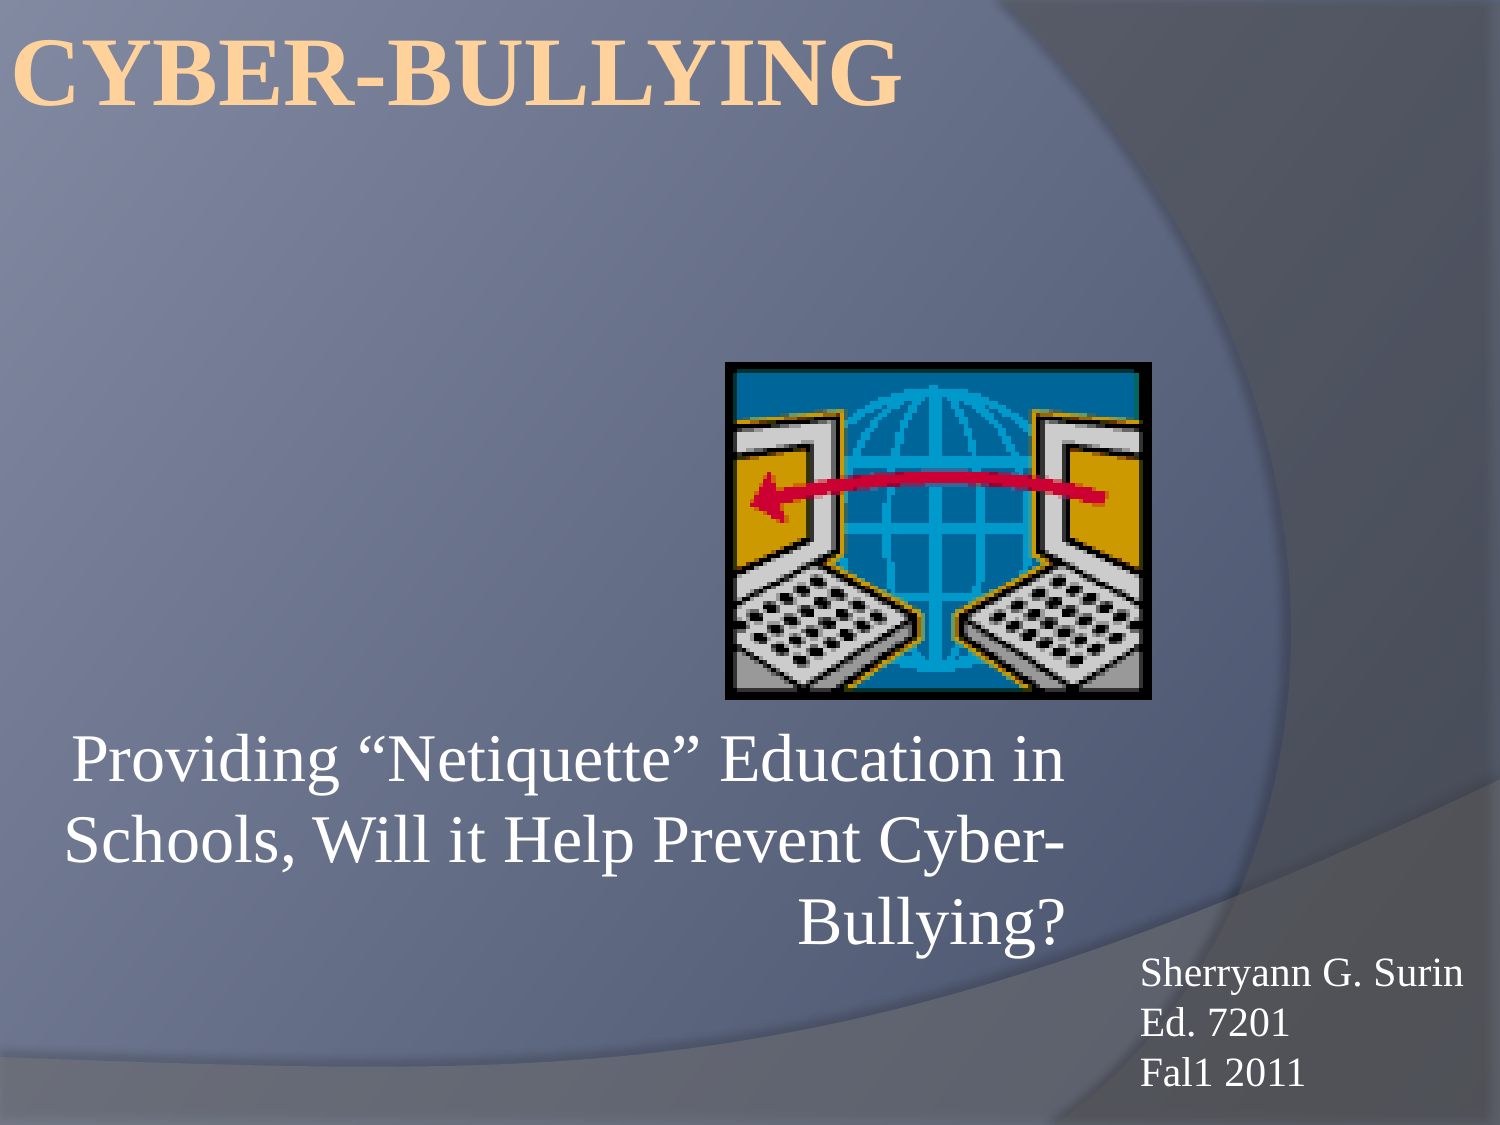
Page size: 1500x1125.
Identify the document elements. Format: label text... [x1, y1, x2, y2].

subtitle Providing “Netiquette” Education in Schools, Will it Help Prevent Cyber-Bullying? [0, 712, 1075, 959]
text_box Sherryann G. Surin Ed. 7201 Fal1 2011 [1125, 937, 1500, 1103]
picture [724, 362, 1152, 701]
title Cyber-Bullying [0, 0, 913, 237]
